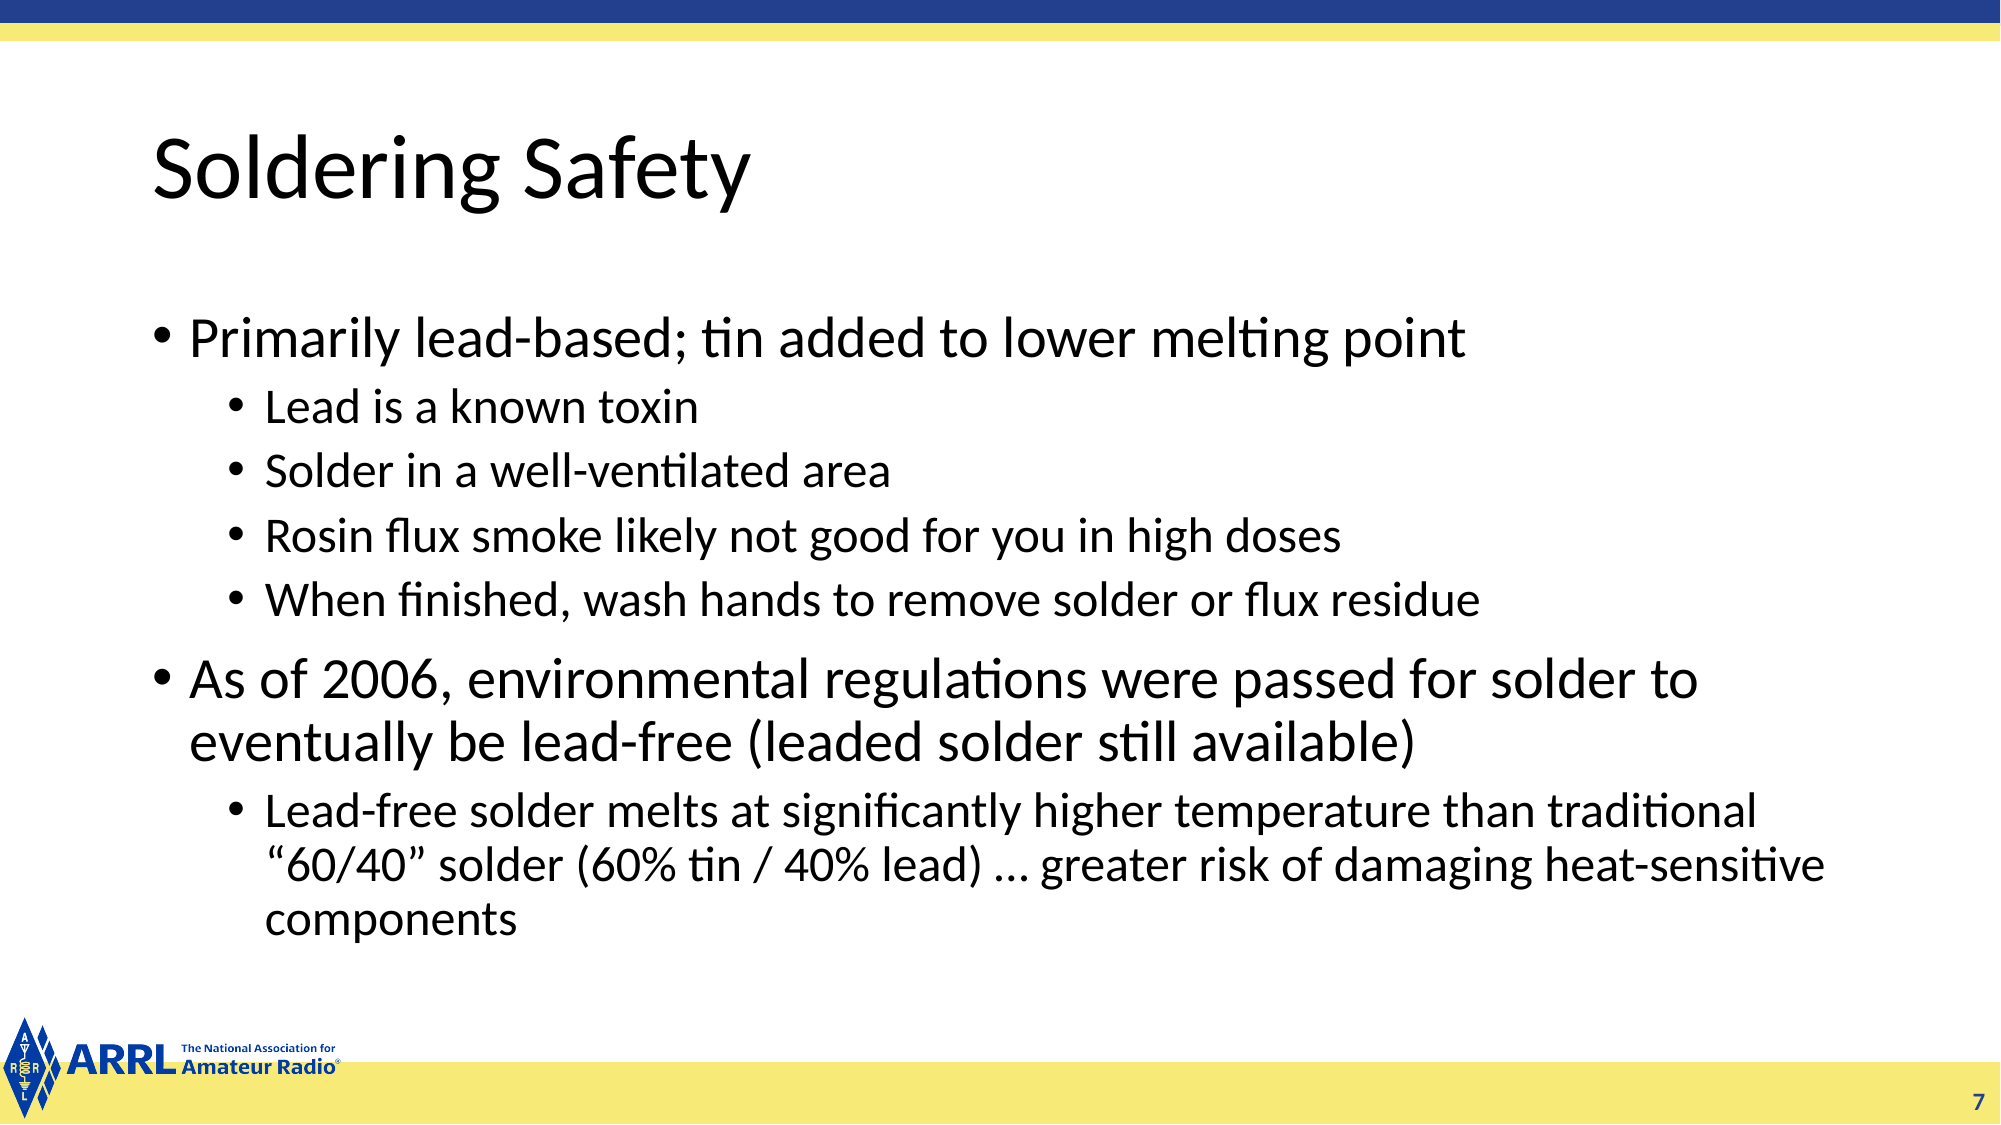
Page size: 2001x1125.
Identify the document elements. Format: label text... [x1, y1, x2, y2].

title Soldering Safety [137, 59, 1863, 278]
list Primarily lead-based; tin added to lower melting point Lead is a known toxin Solder in a well-ventilated area Rosin flux smoke likely not good for you in high doses When finished, wash hands to remove solder or flux residue As of 2006, environmental regulations were passed for solder to eventually be lead-free (leaded solder still available) Lead-free solder melts at significantly higher temperature than traditional “60/40” solder (60% tin / 40% lead) … greater risk of damaging heat-sensitive components [137, 299, 1863, 1014]
picture [1, 1015, 342, 1121]
